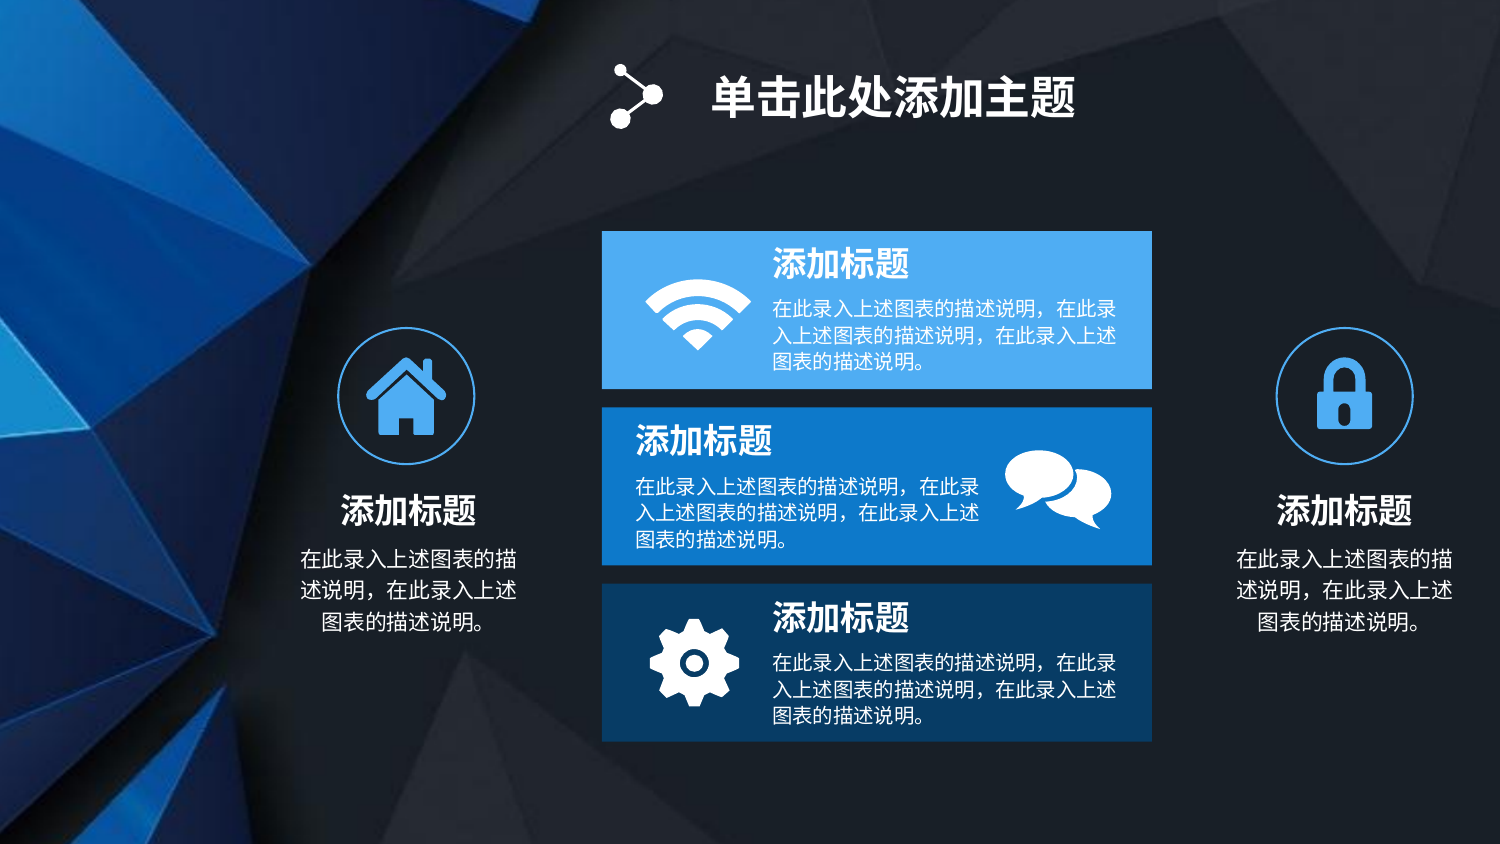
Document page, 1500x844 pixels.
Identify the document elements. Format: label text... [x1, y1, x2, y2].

text_box [601, 230, 1153, 390]
text_box 添加标题 [761, 590, 953, 642]
picture [0, 0, 1500, 844]
text_box 在此录入上述图表的描述说明，在此录入上述图表的描述说明，在此录入上述图表的描述说明。 [761, 642, 1139, 734]
text_box 在此录入上述图表的描述说明，在此录入上述图表的描述说明。 [1223, 534, 1466, 641]
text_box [338, 328, 475, 465]
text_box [645, 272, 752, 351]
text_box [601, 583, 1153, 743]
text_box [620, 70, 653, 119]
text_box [1005, 450, 1112, 530]
text_box 添加标题 [761, 236, 953, 288]
text_box 在此录入上述图表的描述说明，在此录入上述图表的描述说明。 [287, 534, 530, 641]
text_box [1276, 328, 1413, 465]
text_box 在此录入上述图表的描述说明，在此录入上述图表的描述说明，在此录入上述图表的描述说明。 [624, 465, 1002, 558]
text_box 添加标题 [313, 483, 505, 534]
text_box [649, 618, 740, 707]
text_box 单击此处添加主题 [699, 63, 1088, 130]
text_box [601, 406, 1153, 566]
text_box 添加标题 [1249, 483, 1441, 534]
text_box 在此录入上述图表的描述说明，在此录入上述图表的描述说明，在此录入上述图表的描述说明。 [761, 288, 1139, 380]
text_box 添加标题 [624, 414, 816, 465]
